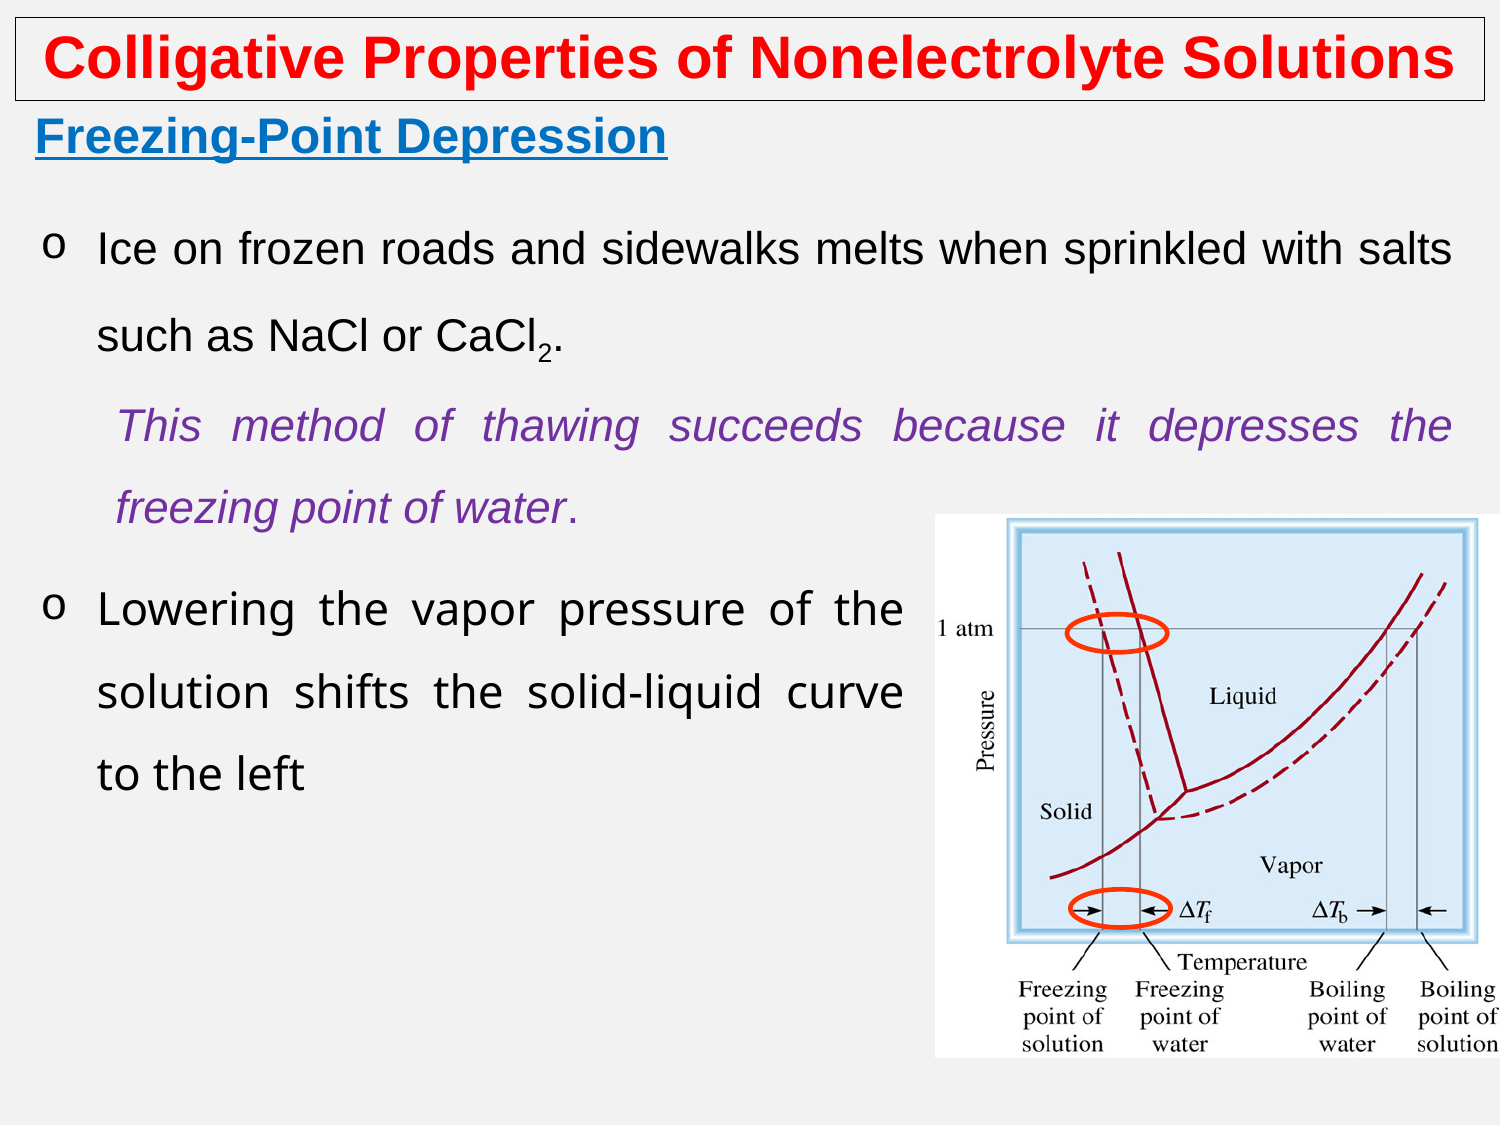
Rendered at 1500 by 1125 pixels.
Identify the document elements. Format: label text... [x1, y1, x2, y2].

text_box Ice on frozen roads and sidewalks melts when sprinkled with salts such as NaCl or CaCl2. This method of thawing succeeds because it depresses the freezing point of water. [25, 184, 1469, 540]
title Colligative Properties of Nonelectrolyte Solutions [15, 17, 1485, 101]
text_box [934, 513, 1500, 1058]
text_box Lowering the vapor pressure of the solution shifts the solid-liquid curve to the left [25, 545, 920, 808]
text_box Freezing-Point Depression [19, 96, 683, 172]
